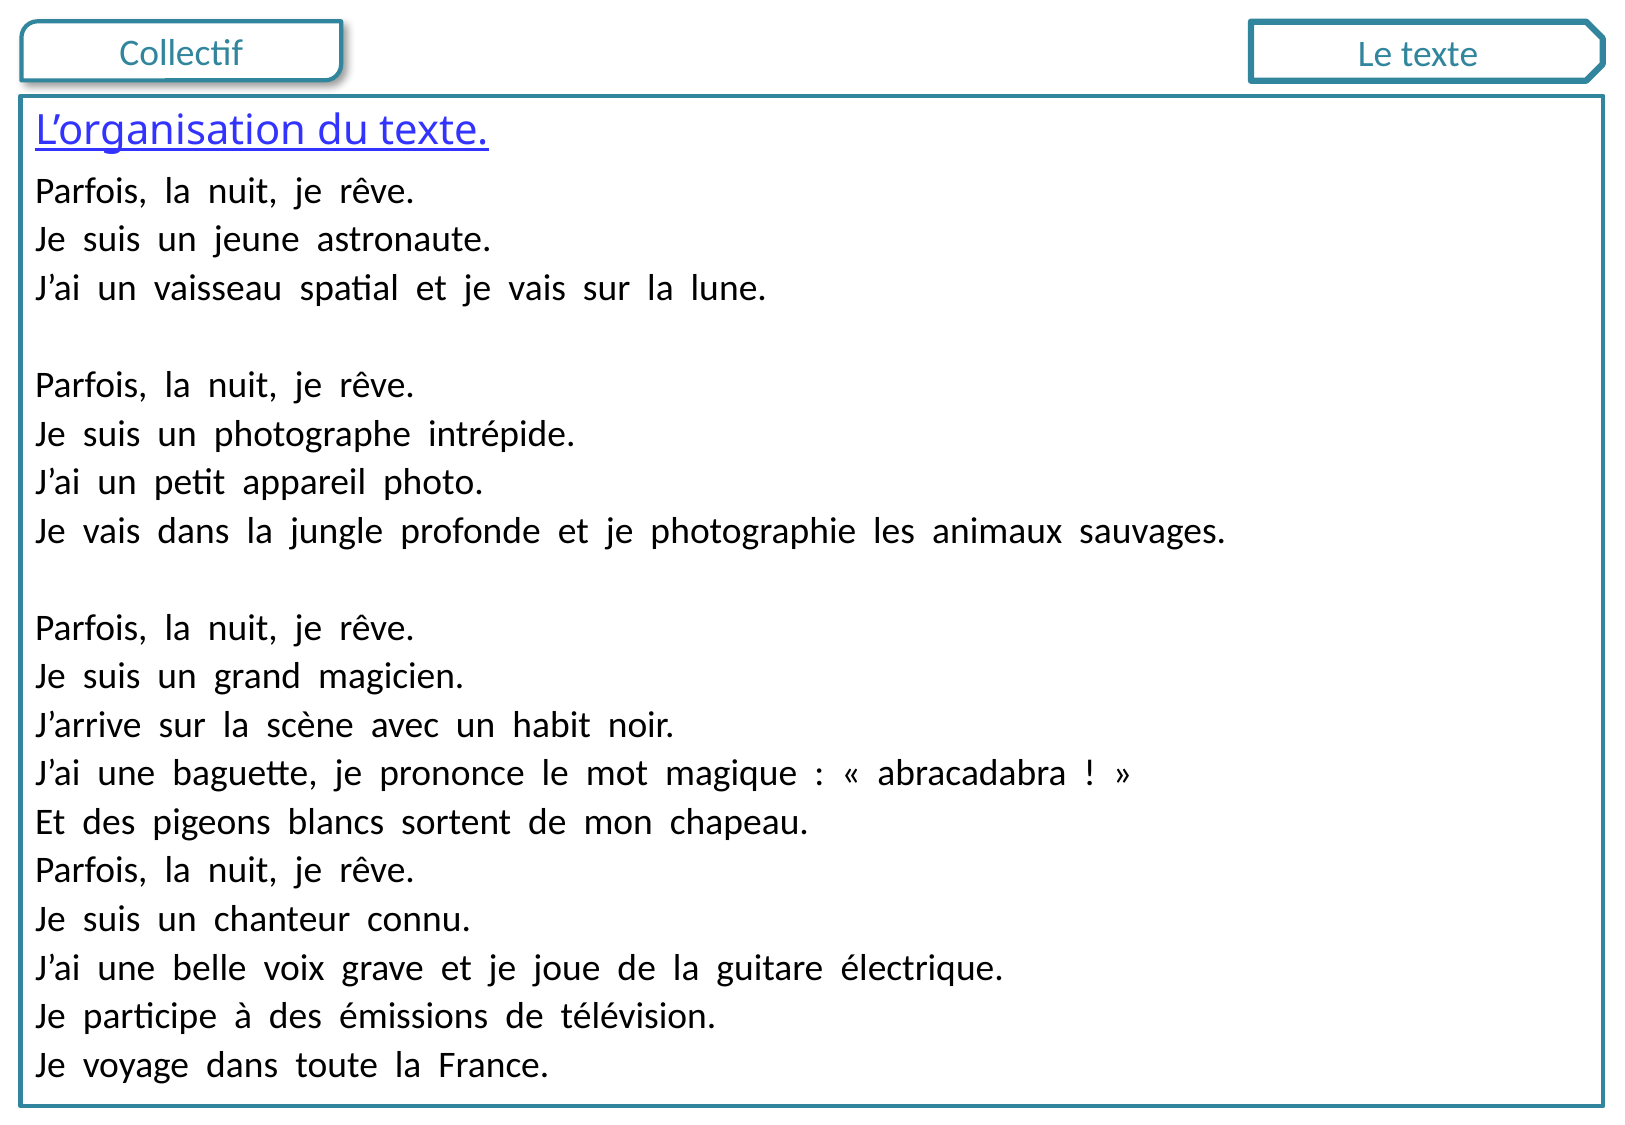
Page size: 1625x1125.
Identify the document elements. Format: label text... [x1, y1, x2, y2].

list L’organisation du texte. [18, 94, 1605, 1108]
list Le texte [1251, 21, 1585, 81]
text_box Parfois, la nuit, je rêve. Je suis un jeune astronaute. J’ai un vaisseau spatial et je vais sur la lune. Parfois, la nuit, je rêve. Je suis un photographe intrépide. J’ai un petit appareil photo. Je vais dans la jungle profonde et je photographie les animaux sauvages. Parfois, la nuit, je rêve. Je suis un grand magicien. J’arrive sur la scène avec un habit noir. J’ai une baguette, je prononce le mot magique : « abracadabra ! » Et des pigeons blancs sortent de mon chapeau. Parfois, la nuit, je rêve. Je suis un chanteur connu. J’ai une belle voix grave et je joue de la guitare électrique. Je participe à des émissions de télévision. Je voyage dans toute la France. [20, 154, 1604, 1092]
